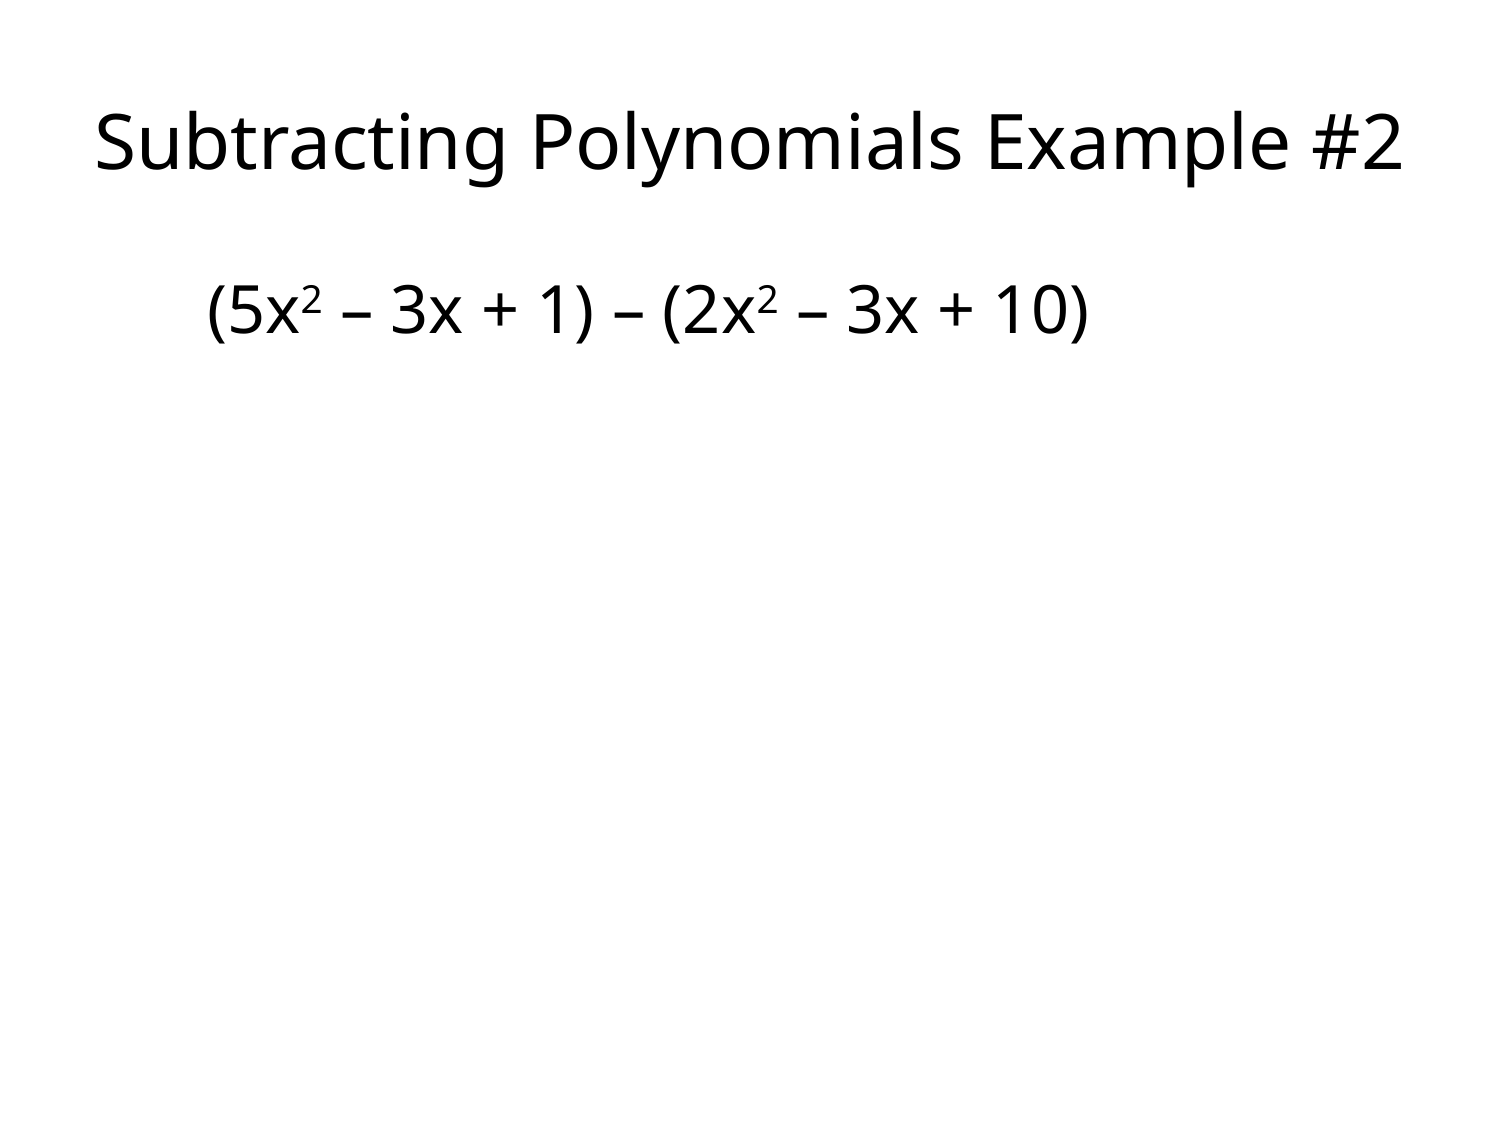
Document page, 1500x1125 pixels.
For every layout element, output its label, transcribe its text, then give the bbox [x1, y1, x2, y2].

list (5x2 – 3x + 1) – (2x2 – 3x + 10) [174, 274, 1183, 376]
title Subtracting Polynomials Example #2 [75, 45, 1425, 233]
